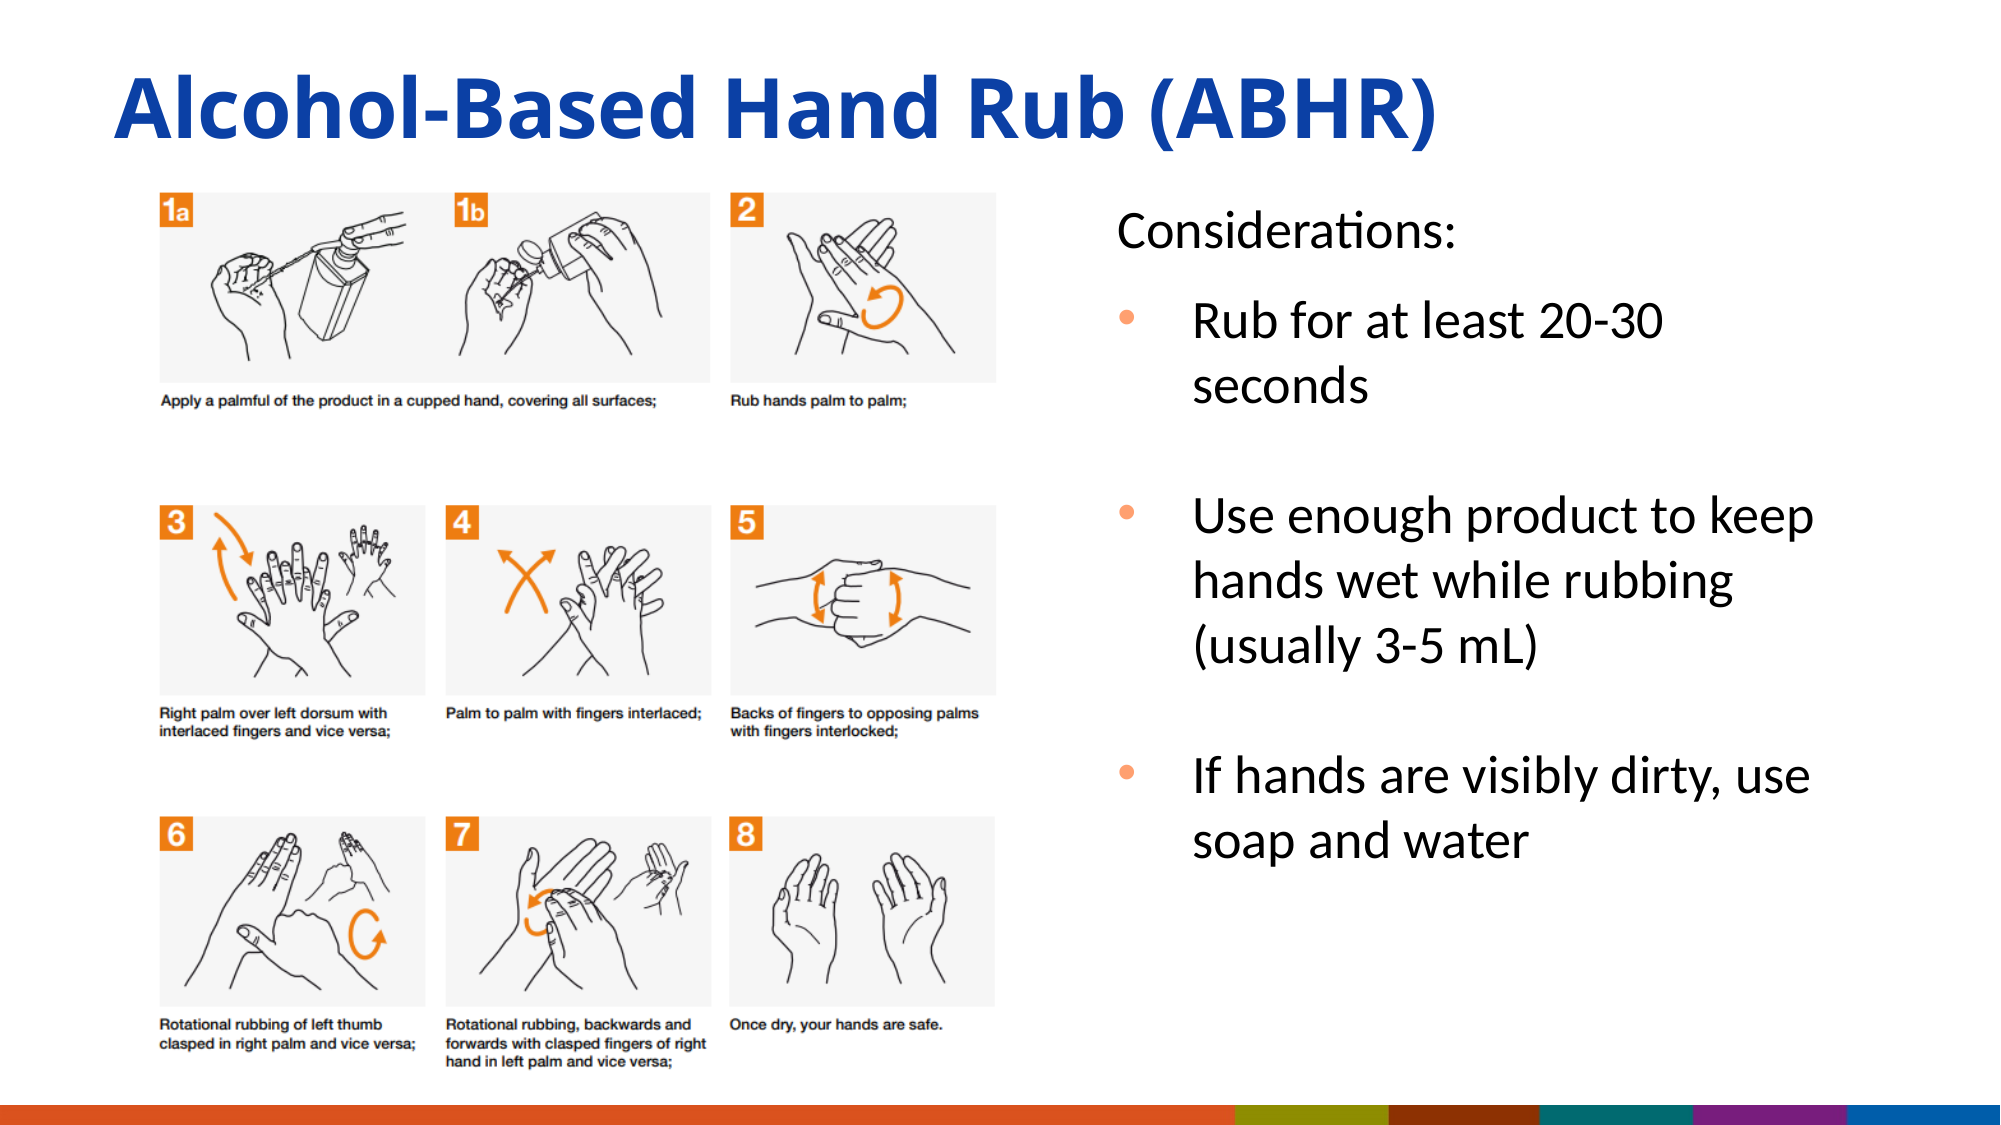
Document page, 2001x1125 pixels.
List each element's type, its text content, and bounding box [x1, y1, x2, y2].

text_box Considerations: Rub for at least 20-30 seconds Use enough product to keep hands wet while rubbing (usually 3-5 mL) If hands are visibly dirty, use soap and water [1102, 187, 1859, 937]
picture [151, 179, 1001, 1083]
title Alcohol-Based Hand Rub (ABHR) [99, 45, 1900, 163]
picture [0, 1105, 2000, 1125]
